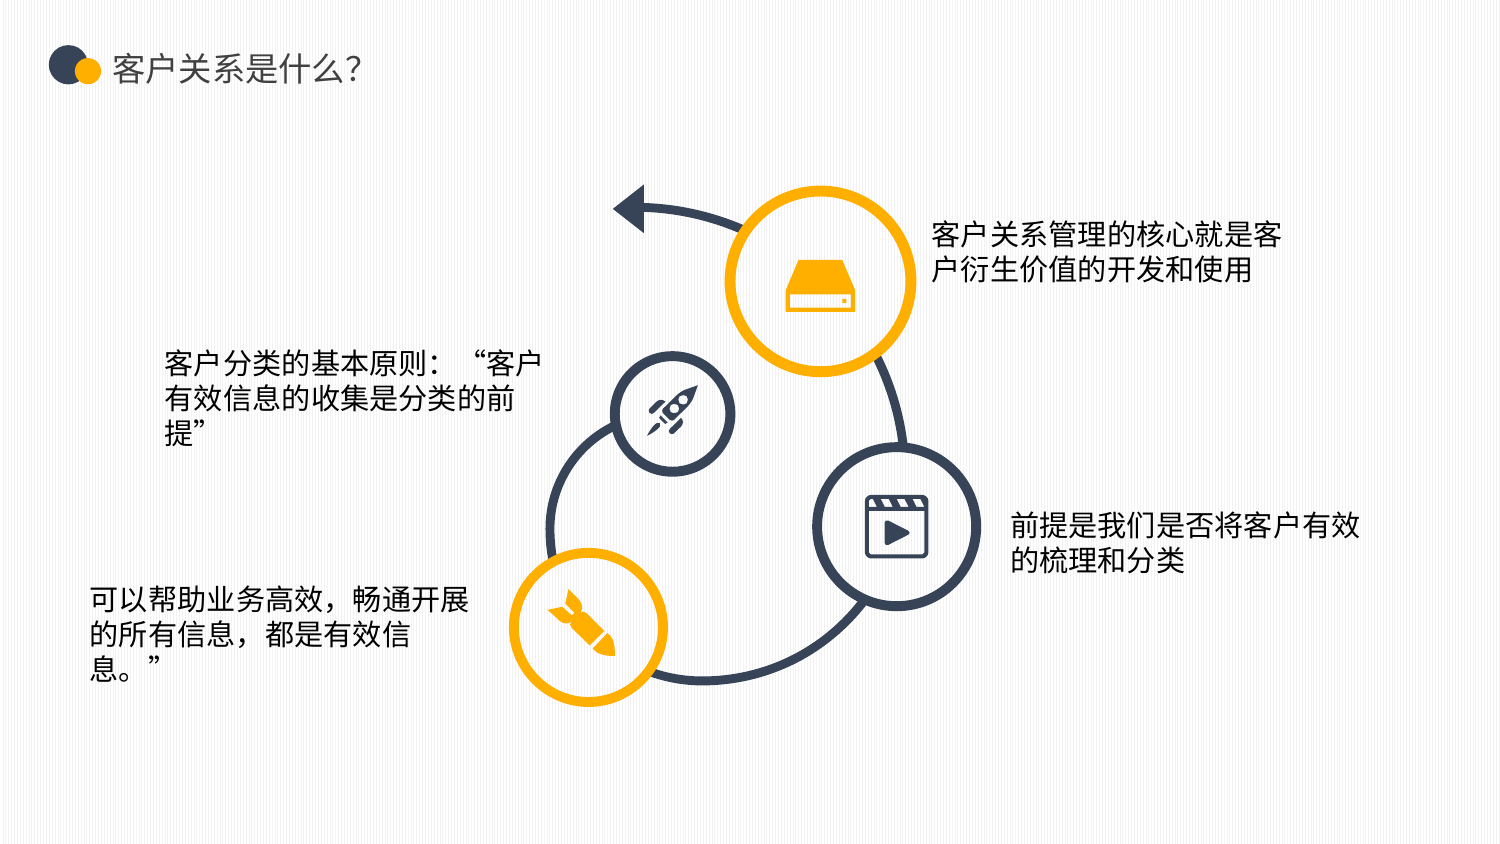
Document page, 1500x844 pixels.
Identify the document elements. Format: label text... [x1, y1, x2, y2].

text_box 客户分类的基本原则：“客户有效信息的收集是分类的前提” [150, 338, 508, 458]
text_box 前提是我们是否将客户有效的梳理和分类 [995, 499, 1397, 585]
text_box 客户关系管理的核心就是客户衍生价值的开发和使用 [982, 209, 1319, 294]
text_box 可以帮助业务高效，畅通开展的所有信息，都是有效信息。” [75, 573, 494, 694]
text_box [508, 184, 982, 707]
